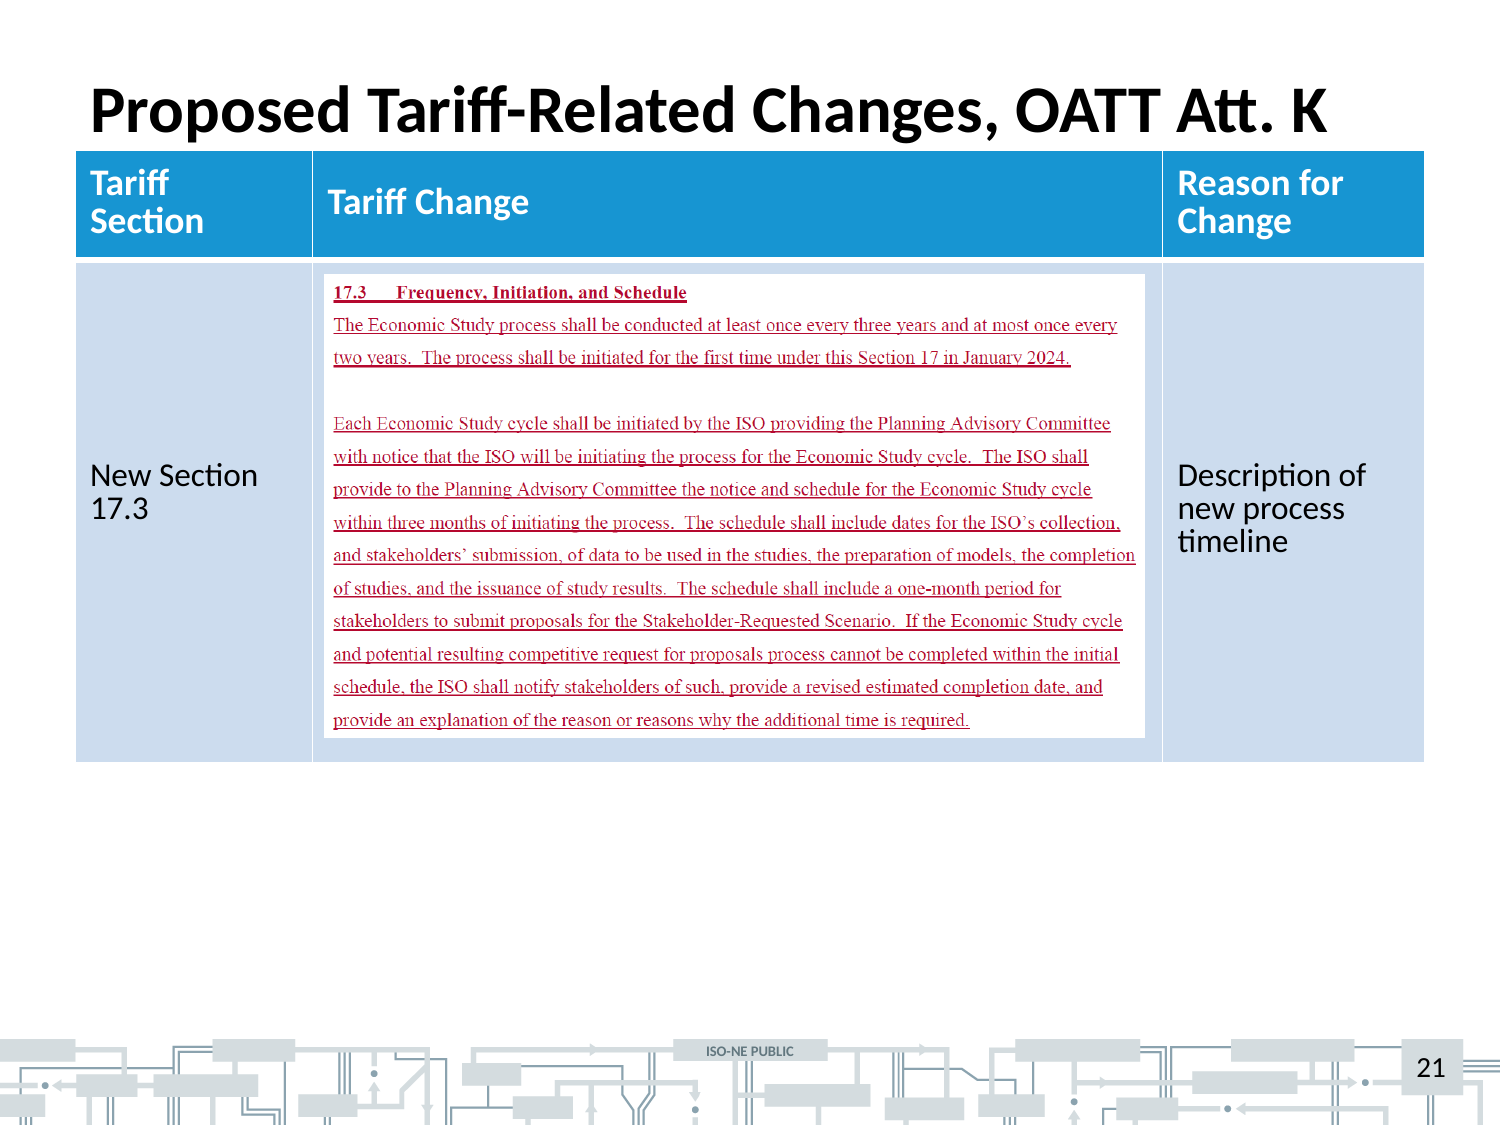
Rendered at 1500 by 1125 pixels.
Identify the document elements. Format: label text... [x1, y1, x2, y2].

table_cell Description of new process timeline [1163, 263, 1424, 762]
picture [324, 274, 1145, 738]
table_header Tariff Change [313, 151, 1162, 257]
picture [0, 1031, 1500, 1125]
table_cell [313, 263, 1162, 762]
table_header Reason for Change [1163, 151, 1424, 257]
slide_number 21 [1400, 1044, 1463, 1088]
table_header Tariff Section [76, 151, 312, 257]
table_cell New Section 17.3 [76, 263, 312, 762]
title Proposed Tariff-Related Changes, OATT Att. K [75, 12, 1425, 149]
